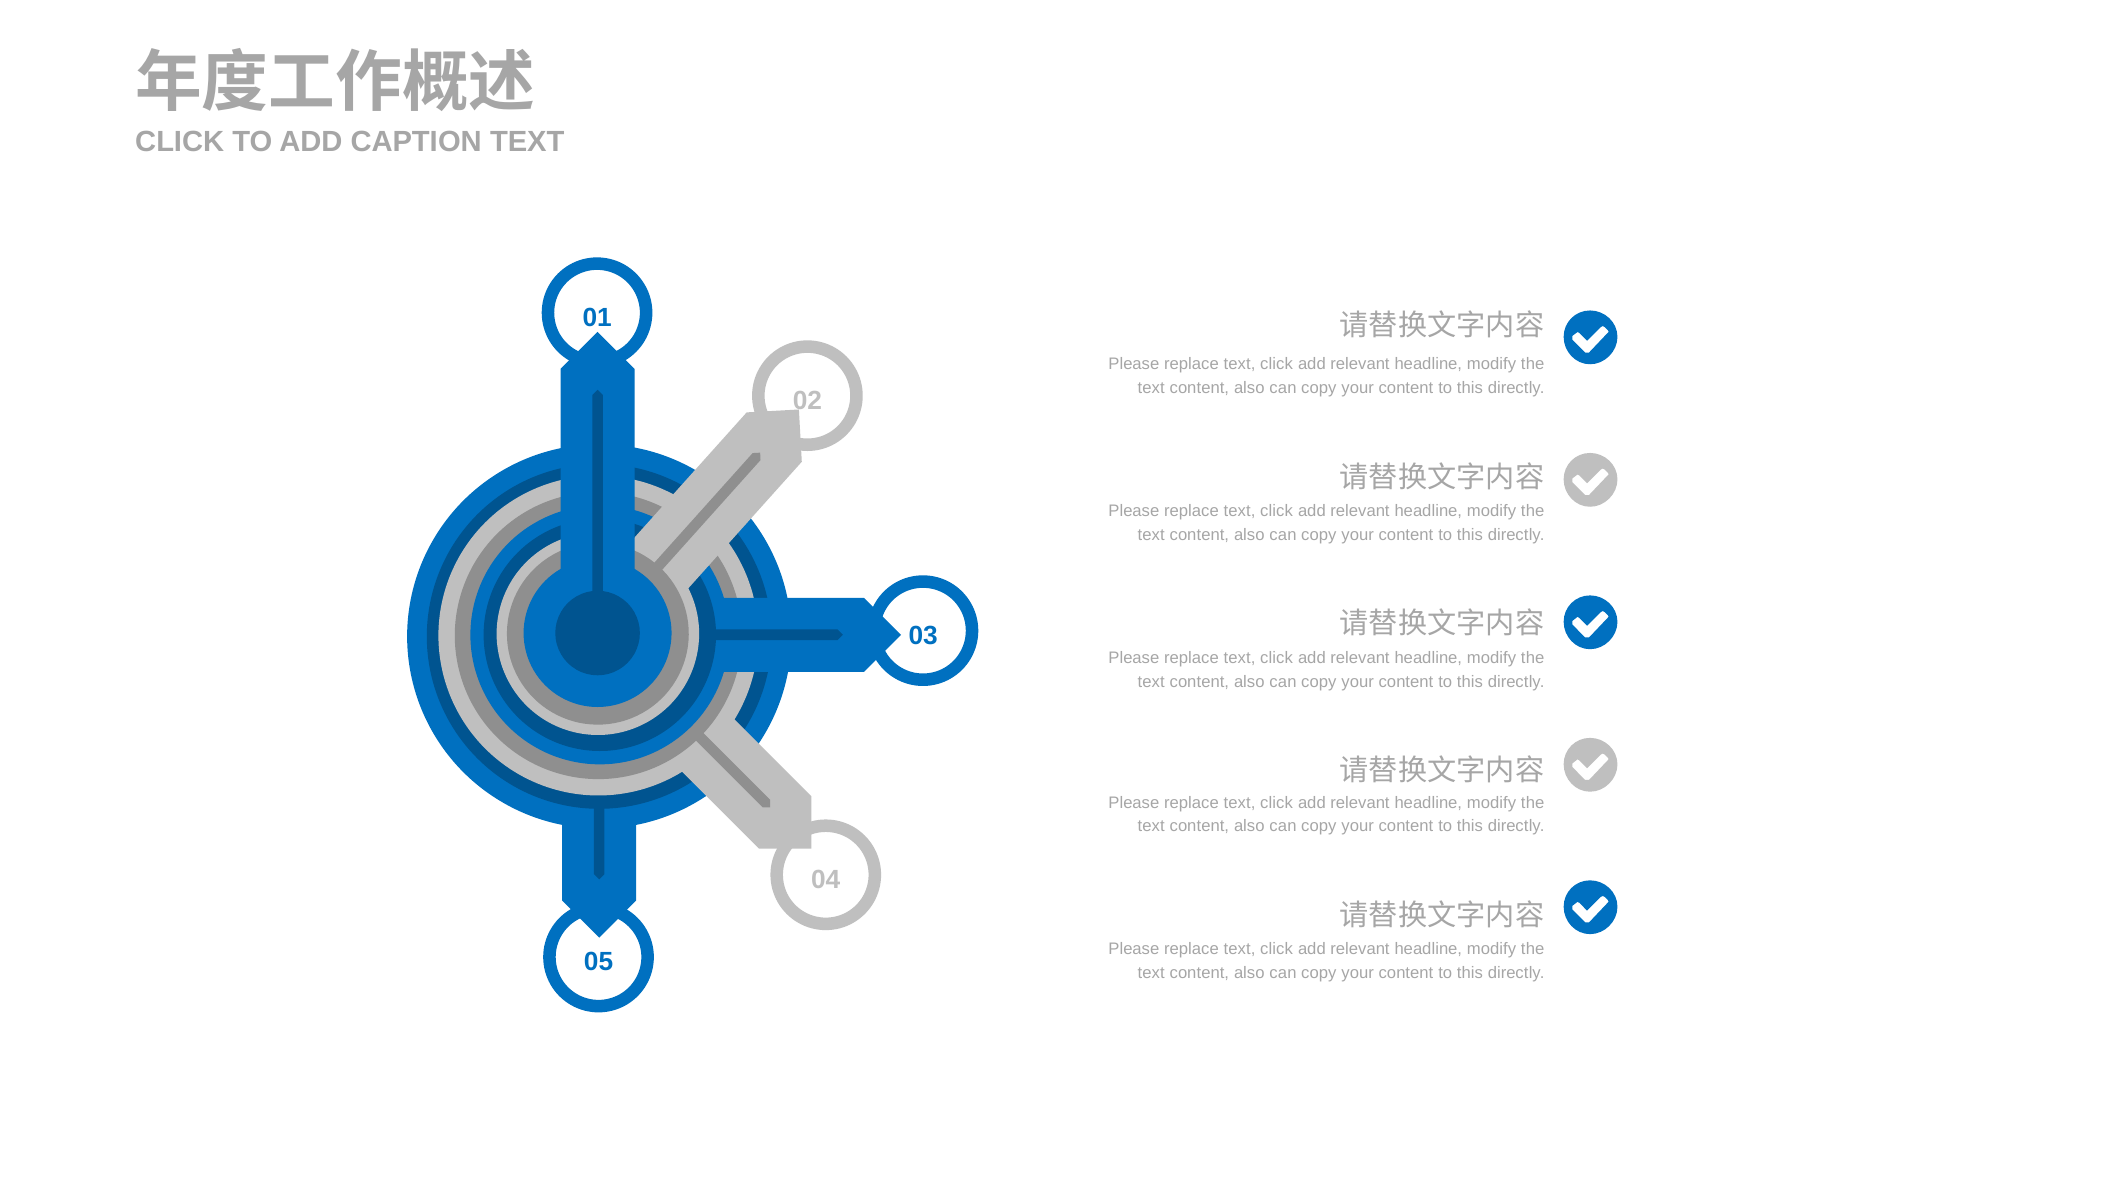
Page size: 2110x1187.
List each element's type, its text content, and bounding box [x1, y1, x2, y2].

text_box [1563, 595, 1618, 650]
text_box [488, 454, 809, 916]
text_box CLICK TO ADD CAPTION TEXT [135, 122, 596, 158]
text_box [1091, 305, 1546, 396]
text_box 04 [797, 824, 876, 925]
text_box 02 [766, 345, 858, 446]
text_box [1563, 310, 1618, 365]
text_box 03 [877, 580, 974, 681]
text_box [1563, 737, 1618, 792]
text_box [1091, 599, 1546, 689]
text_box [556, 419, 816, 851]
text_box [1091, 745, 1546, 834]
text_box [1563, 452, 1618, 507]
text_box 05 [548, 938, 649, 1008]
text_box 年度工作概述 [135, 38, 596, 119]
text_box [1563, 880, 1618, 935]
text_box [523, 331, 672, 707]
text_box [1091, 890, 1546, 981]
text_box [563, 357, 766, 761]
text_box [1091, 452, 1546, 543]
text_box 01 [546, 262, 648, 331]
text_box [407, 444, 792, 938]
